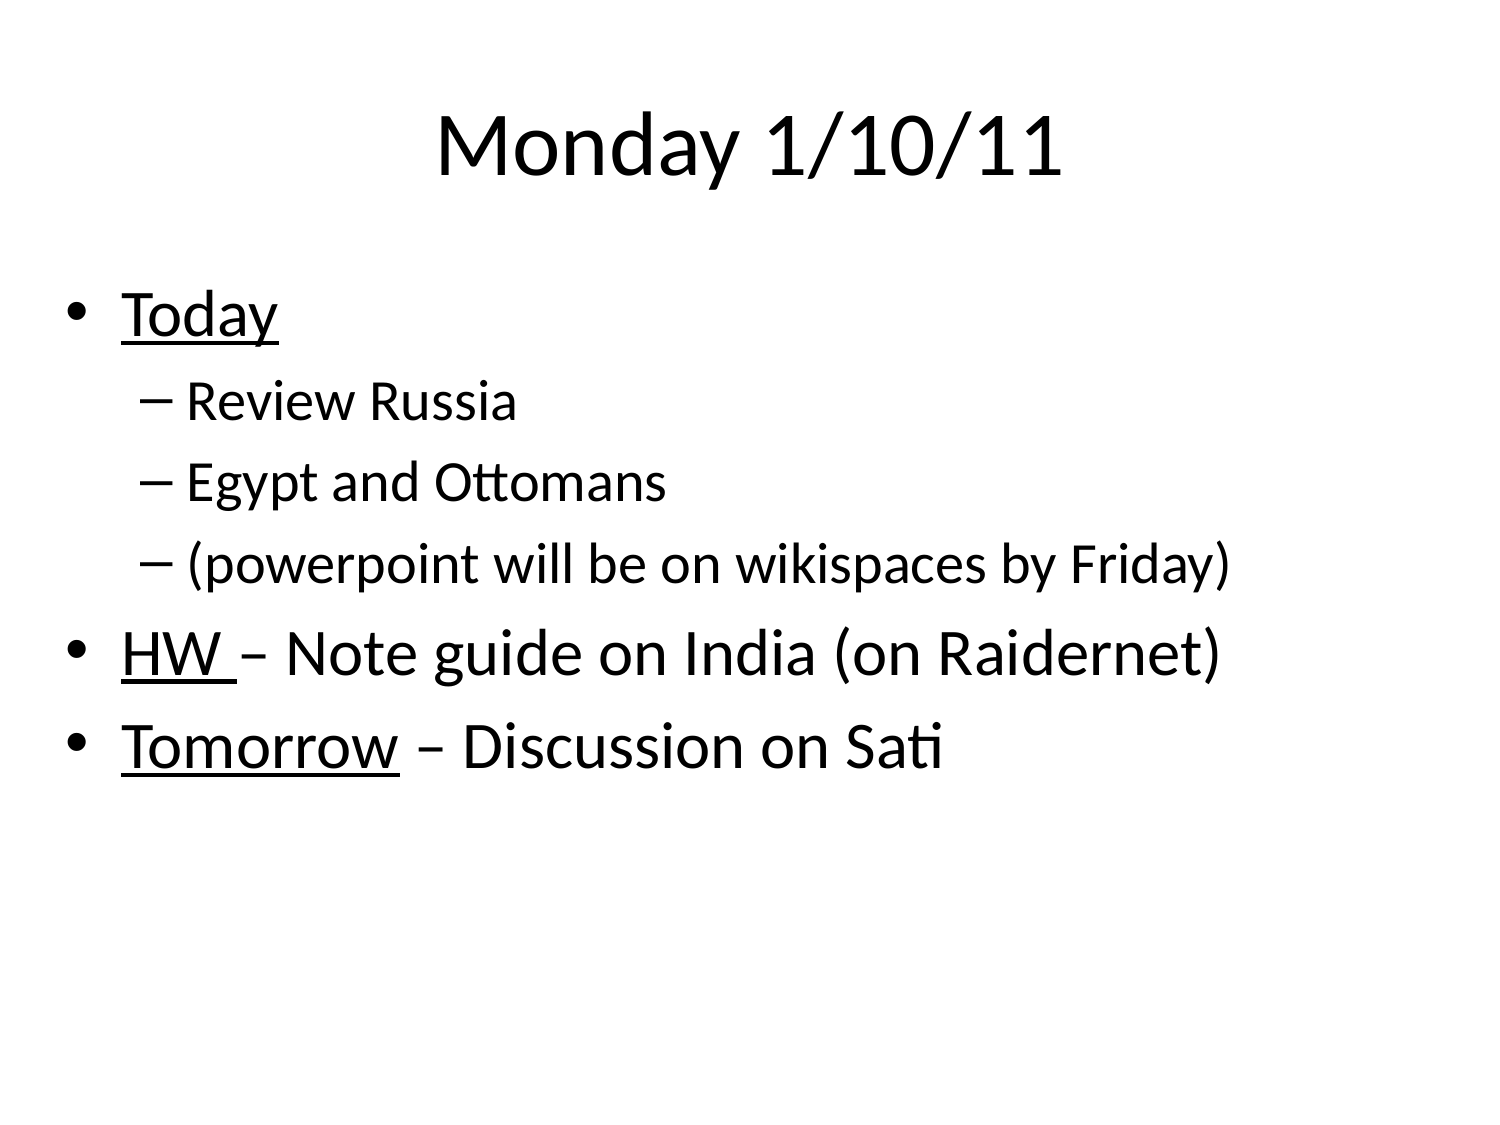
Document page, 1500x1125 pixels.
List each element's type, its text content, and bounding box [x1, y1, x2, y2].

list Today Review Russia Egypt and Ottomans (powerpoint will be on wikispaces by Friday) HW – Note guide on India (on Raidernet) Tomorrow – Discussion on Sati [50, 262, 1425, 1005]
title Monday 1/10/11 [75, 45, 1425, 233]
